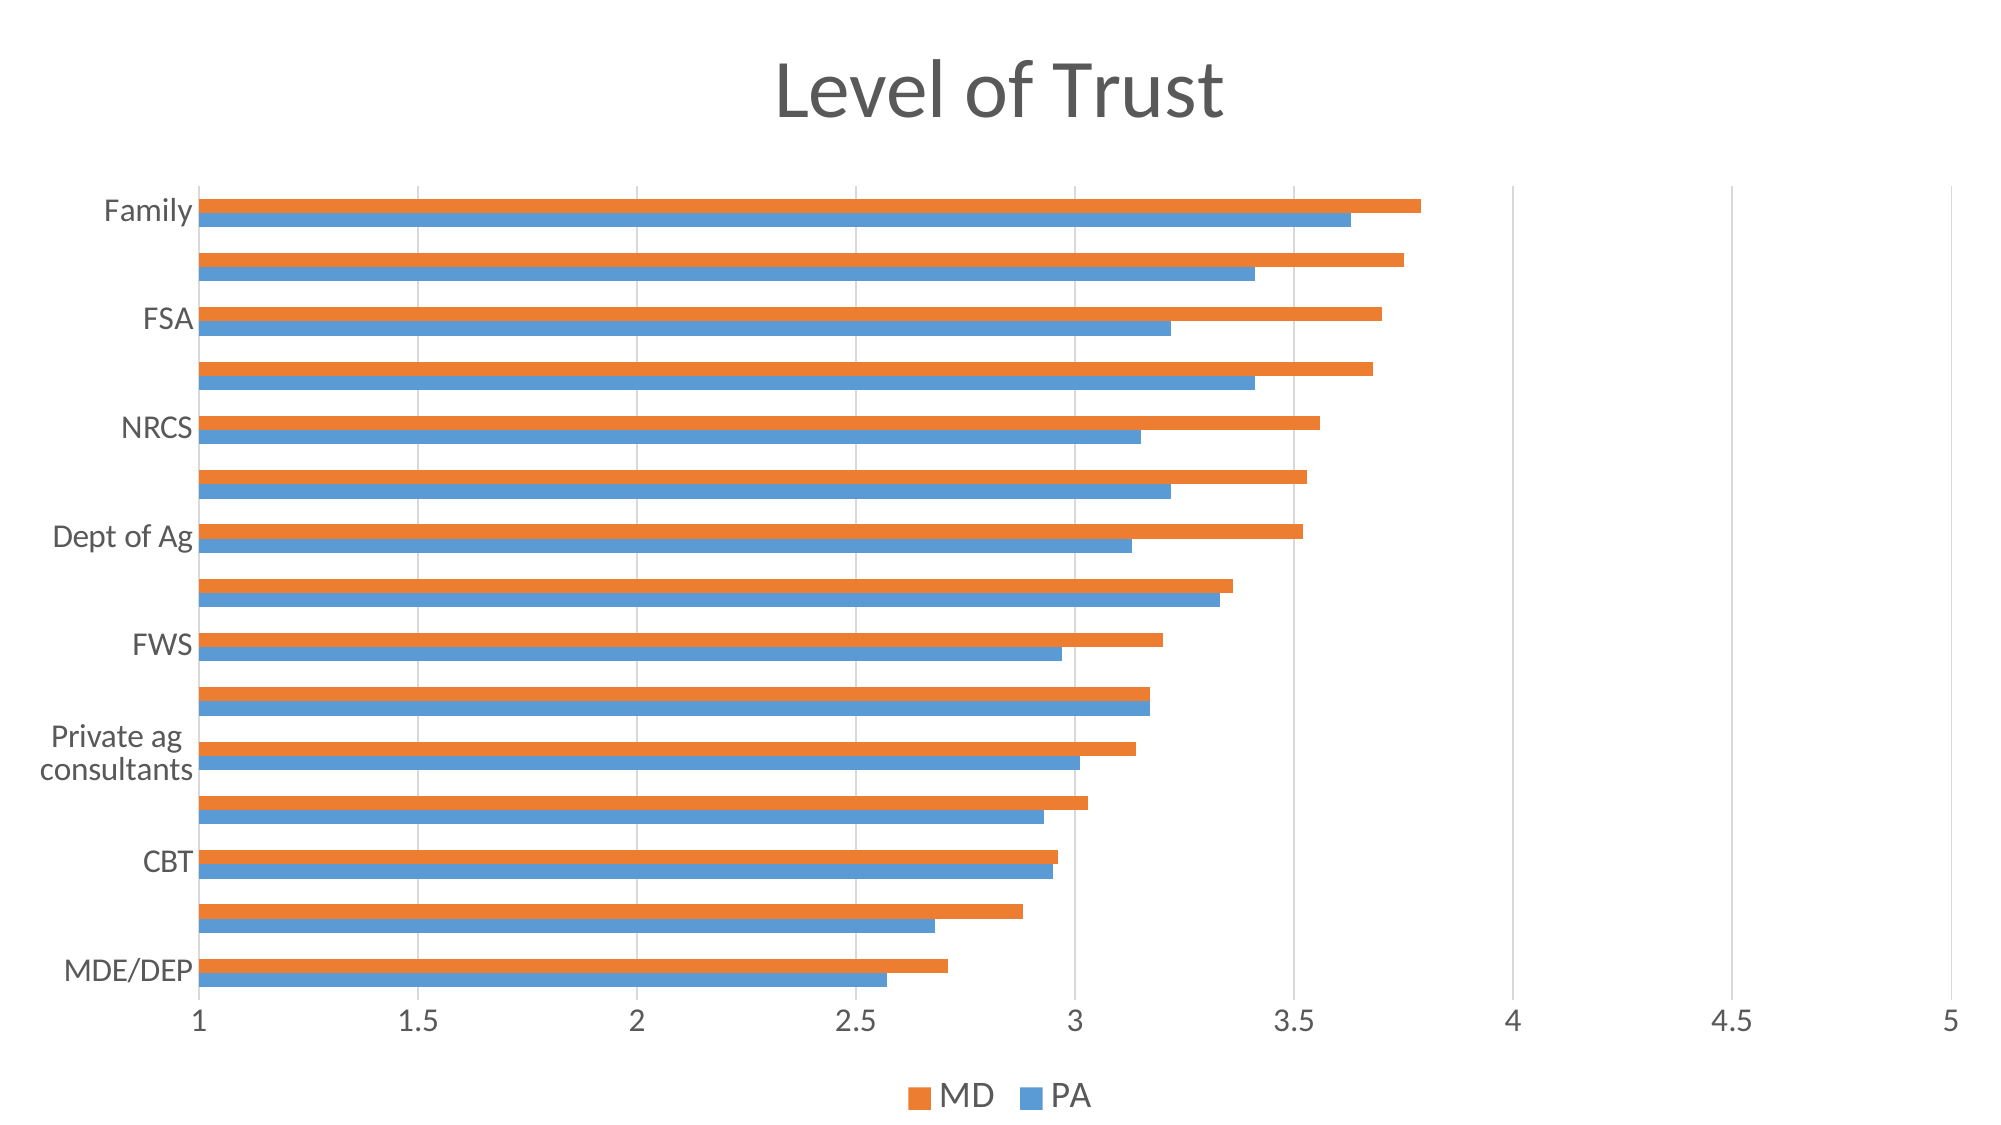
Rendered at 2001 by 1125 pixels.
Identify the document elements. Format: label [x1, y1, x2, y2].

chart [0, 0, 2000, 1125]
